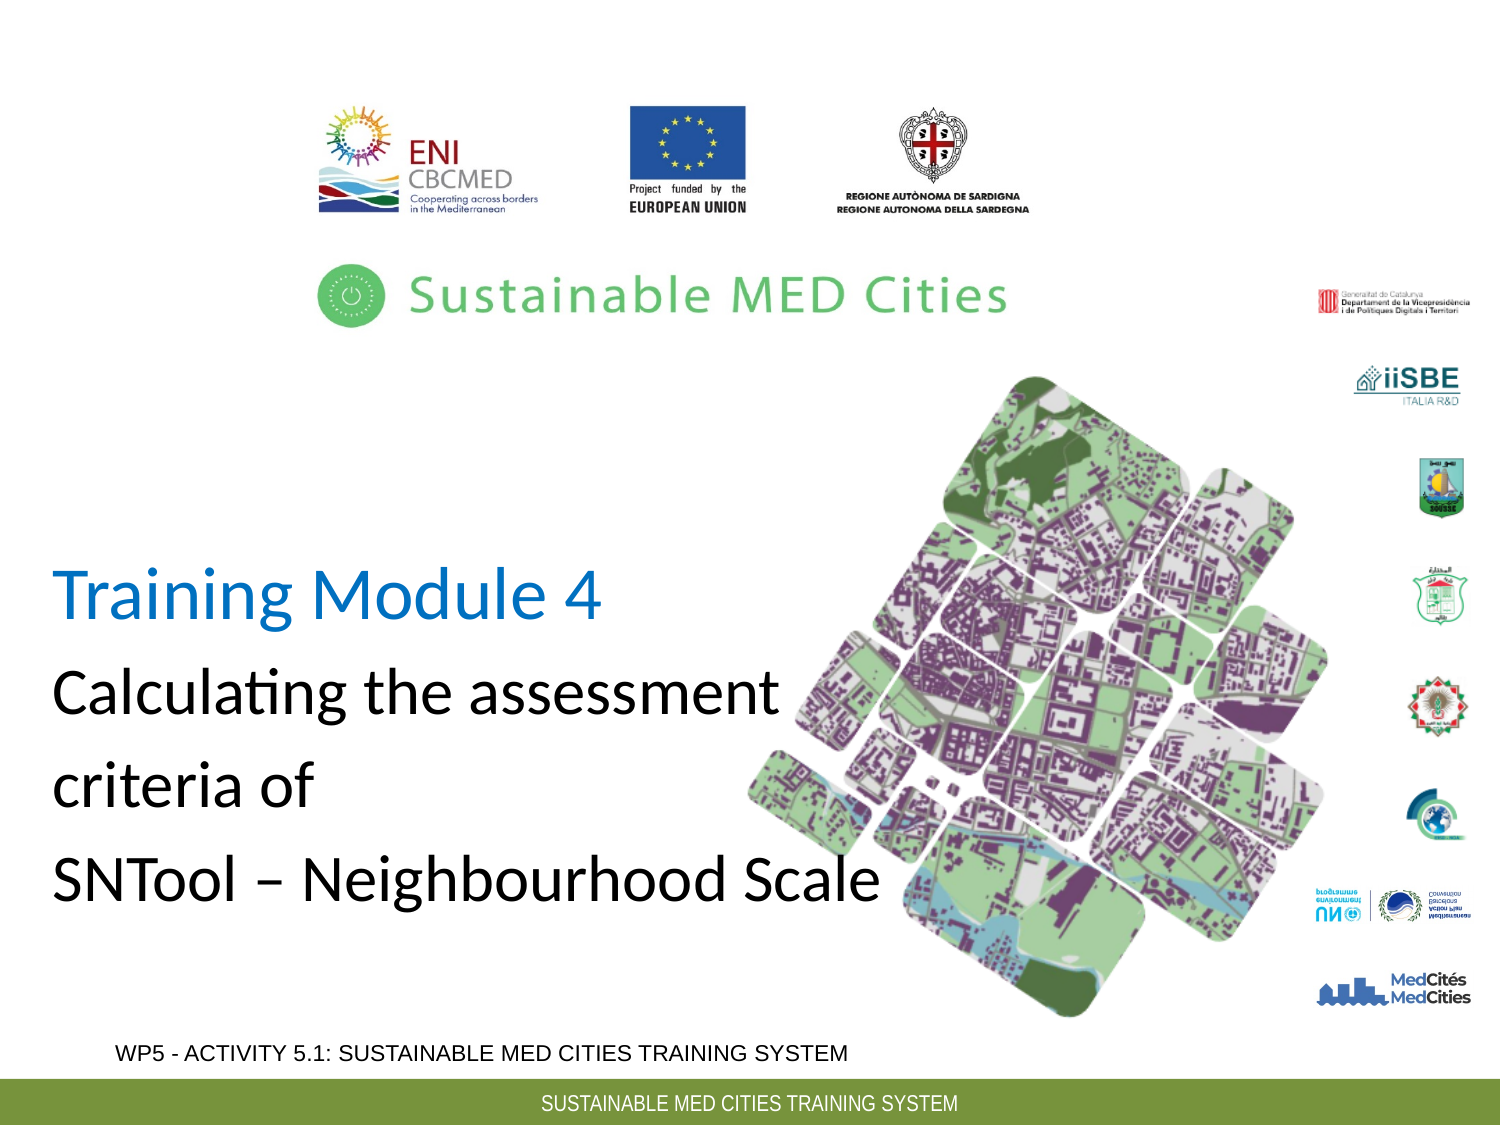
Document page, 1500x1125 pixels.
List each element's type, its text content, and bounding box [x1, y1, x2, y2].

picture [1414, 455, 1474, 523]
text_box Training Module 4 Calculating the assessment criteria of SNTool – Neighbourhood Scale [37, 537, 1107, 951]
picture [1396, 786, 1474, 847]
picture [284, 84, 1486, 1078]
picture [1346, 363, 1474, 411]
picture [1313, 885, 1474, 924]
picture [1313, 970, 1474, 1008]
picture [1313, 279, 1474, 321]
